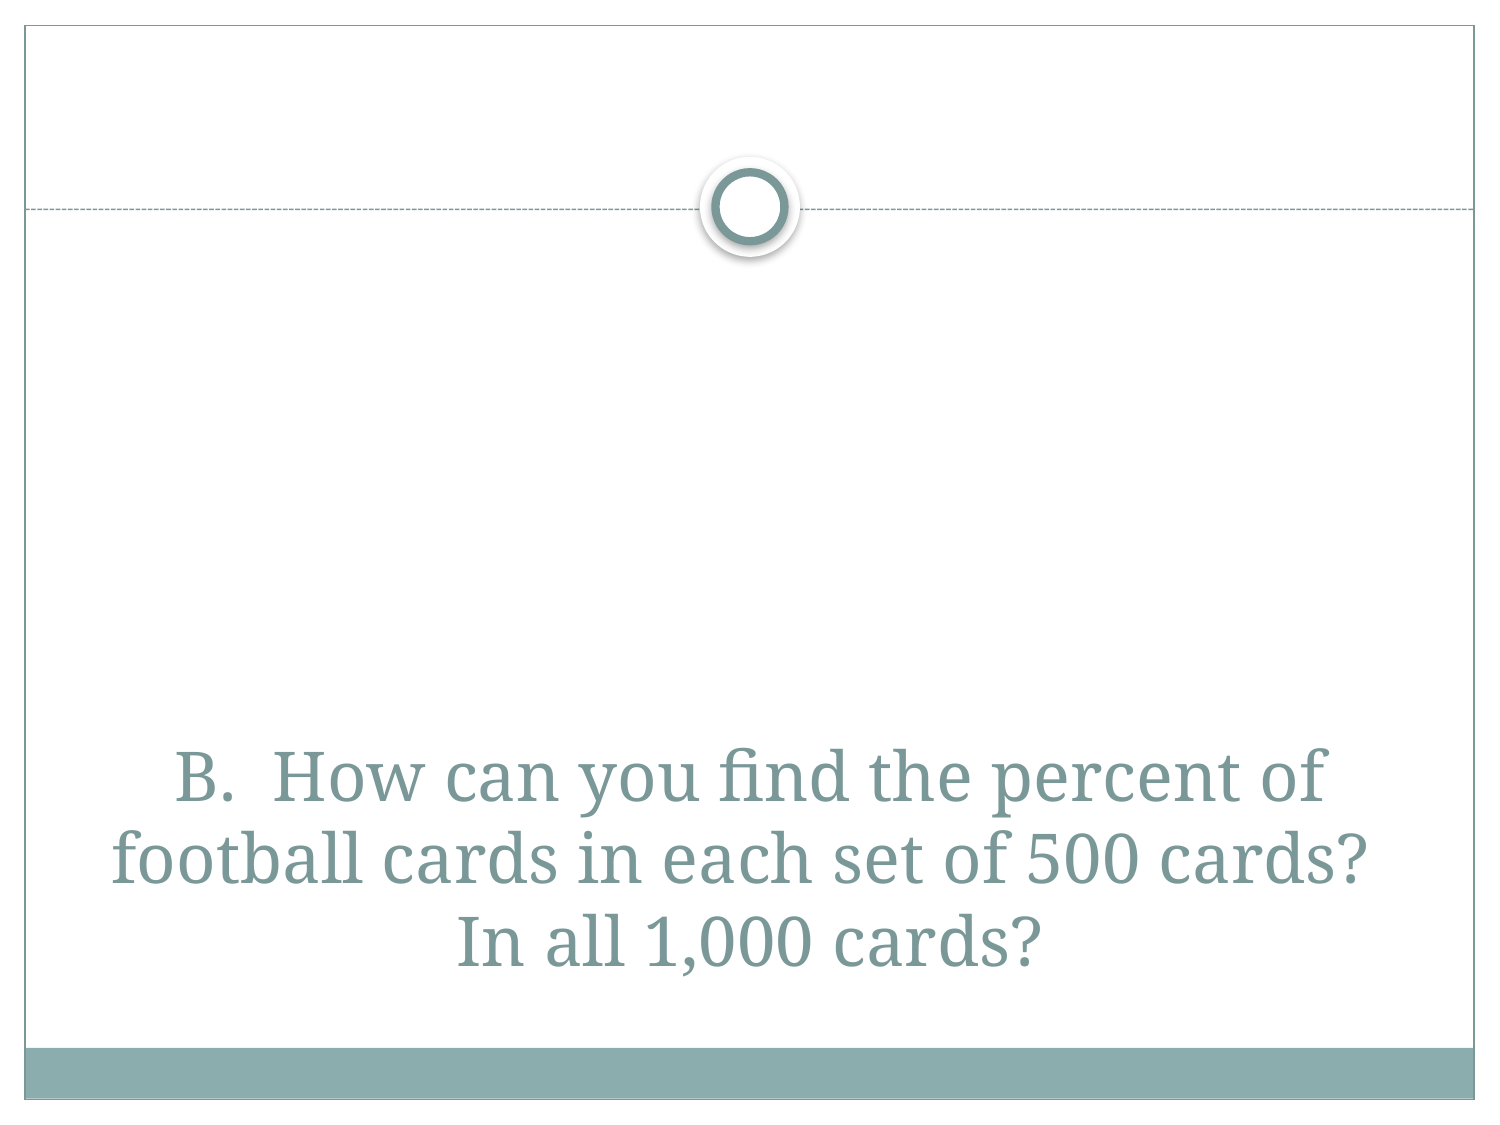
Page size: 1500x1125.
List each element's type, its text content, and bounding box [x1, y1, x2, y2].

title B. How can you find the percent of football cards in each set of 500 cards? In all 1,000 cards? [75, 45, 1425, 988]
